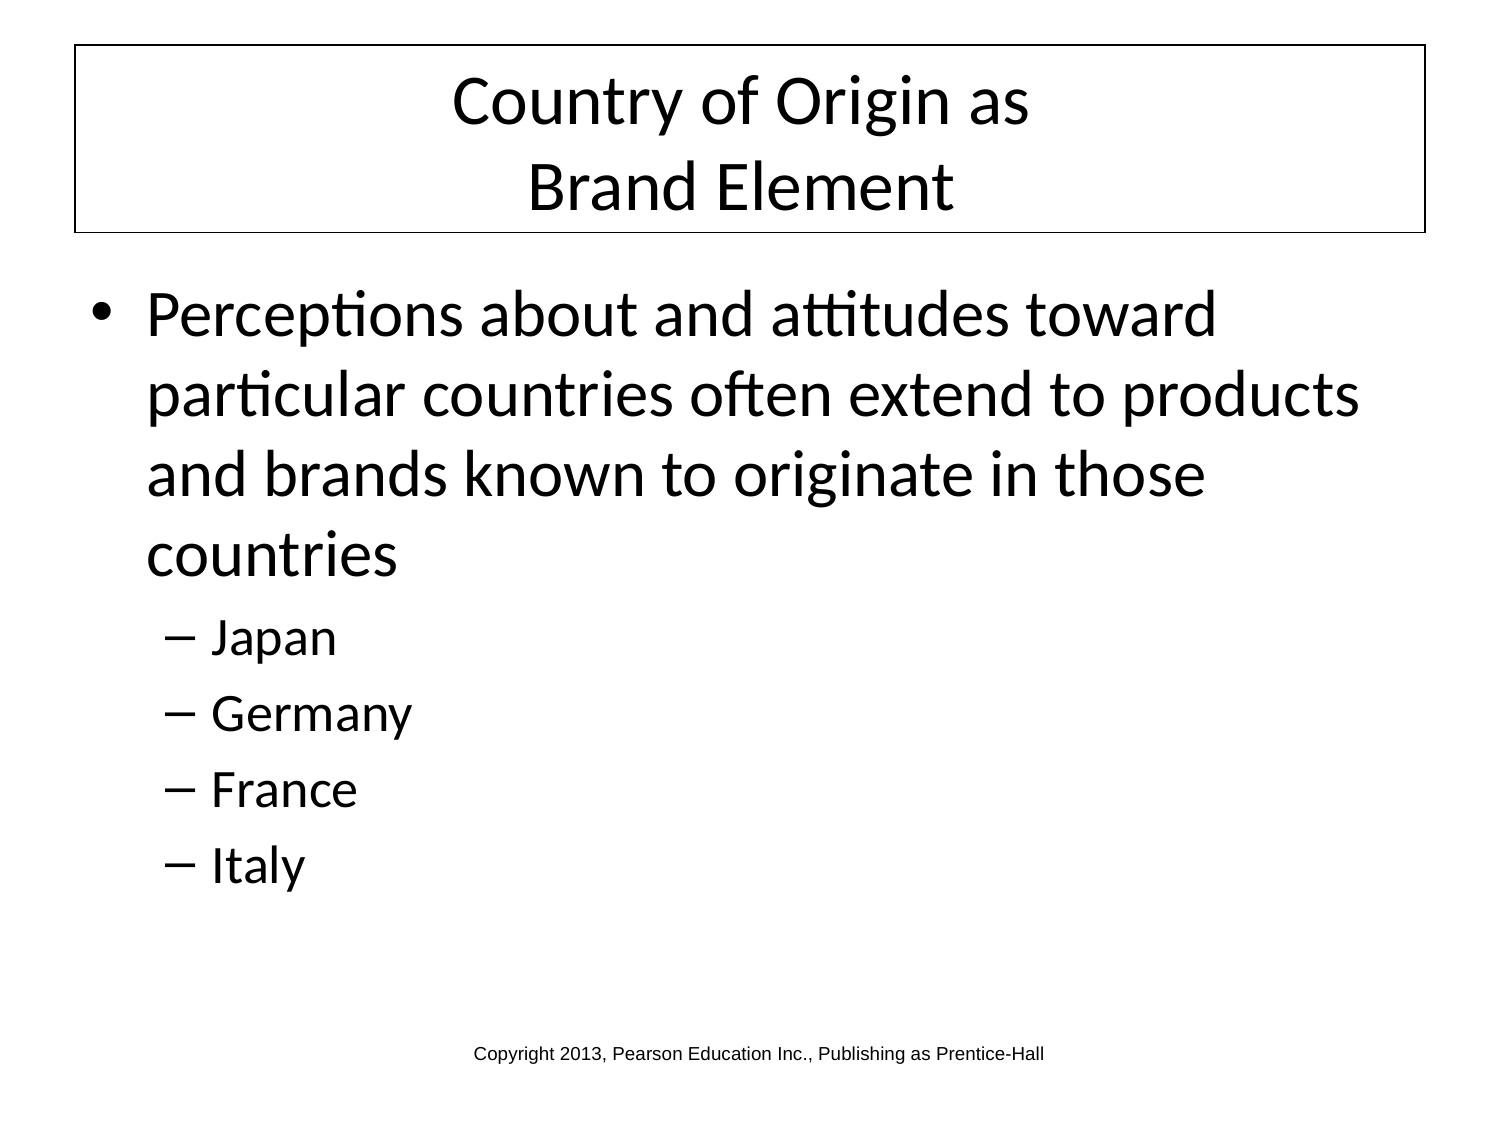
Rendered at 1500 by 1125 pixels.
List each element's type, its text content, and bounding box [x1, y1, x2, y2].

list Perceptions about and attitudes toward particular countries often extend to products and brands known to originate in those countries Japan Germany France Italy [74, 262, 1426, 917]
text_box Copyright 2013, Pearson Education Inc., Publishing as Prentice-Hall [459, 1033, 1059, 1094]
title Country of Origin as Brand Element [74, 44, 1426, 233]
